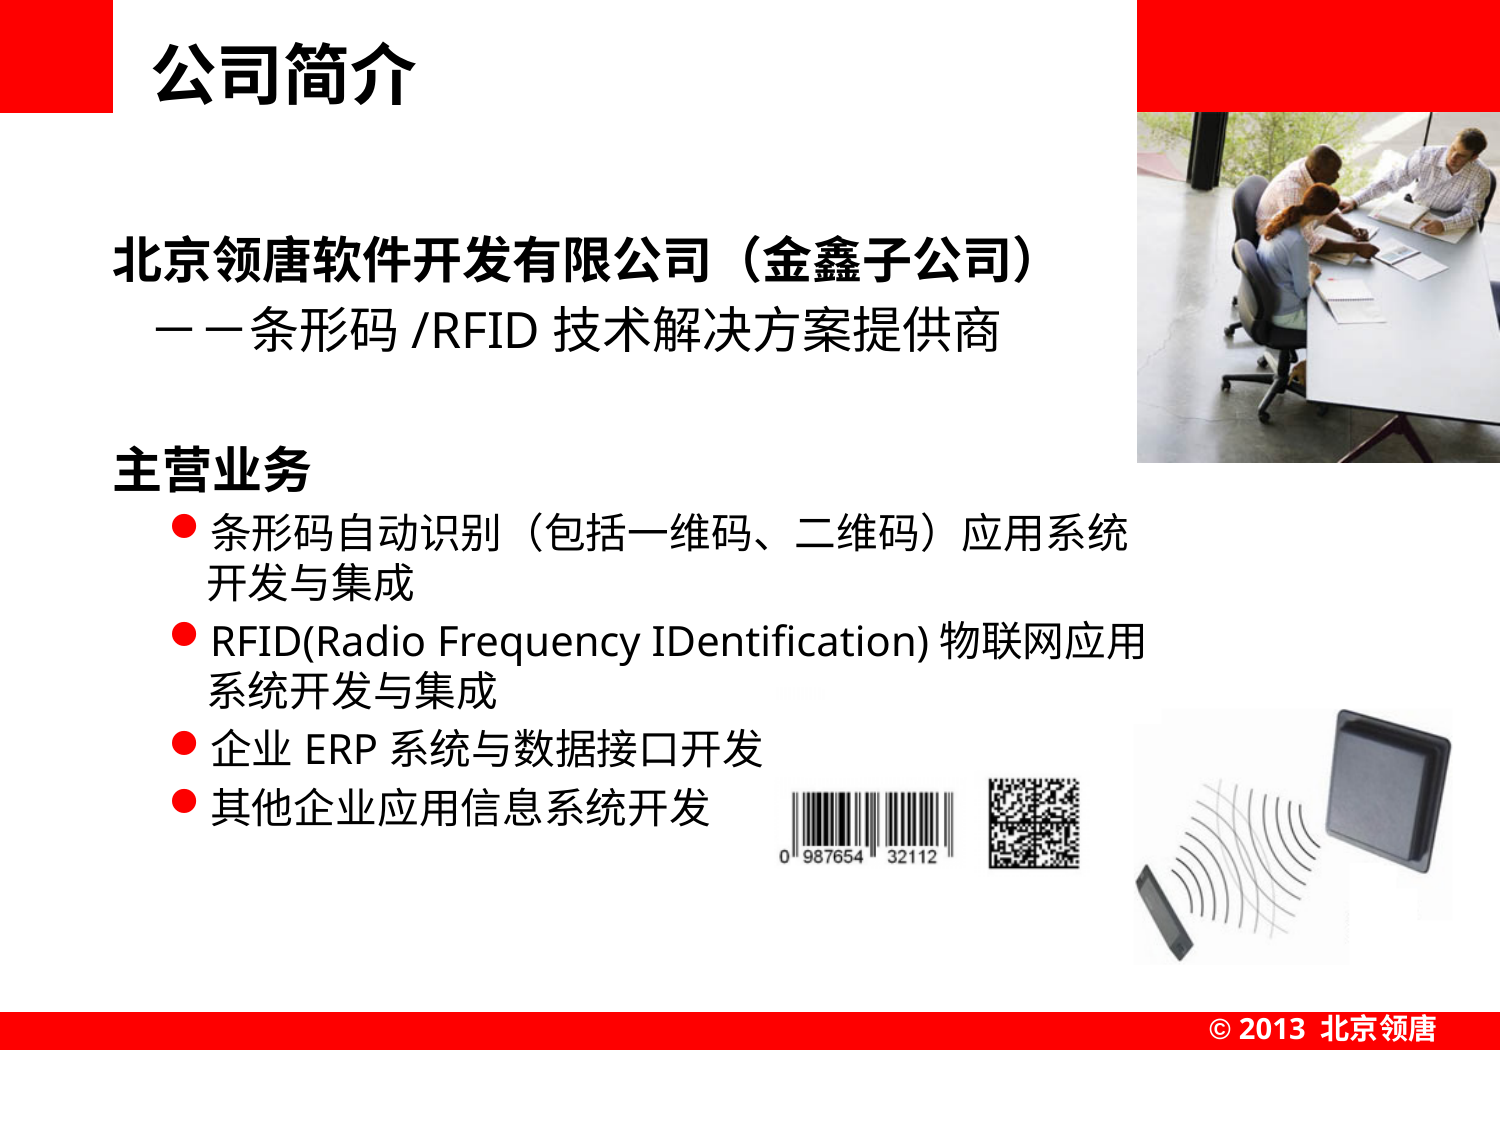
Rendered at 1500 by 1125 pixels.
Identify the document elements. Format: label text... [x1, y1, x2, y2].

title 公司简介 [149, 32, 1113, 188]
picture [774, 687, 1461, 970]
picture [1137, 0, 1500, 463]
list 北京领唐软件开发有限公司（金鑫子公司） －－条形码/RFID技术解决方案提供商 主营业务 条形码自动识别（包括一维码、二维码）应用系统开发与集成 RFID(Radio Frequency IDentification)物联网应用系统开发与集成 企业ERP系统与数据接口开发 其他企业应用信息系统开发 [112, 227, 1151, 941]
picture [0, 0, 113, 113]
picture [0, 1012, 1500, 1050]
